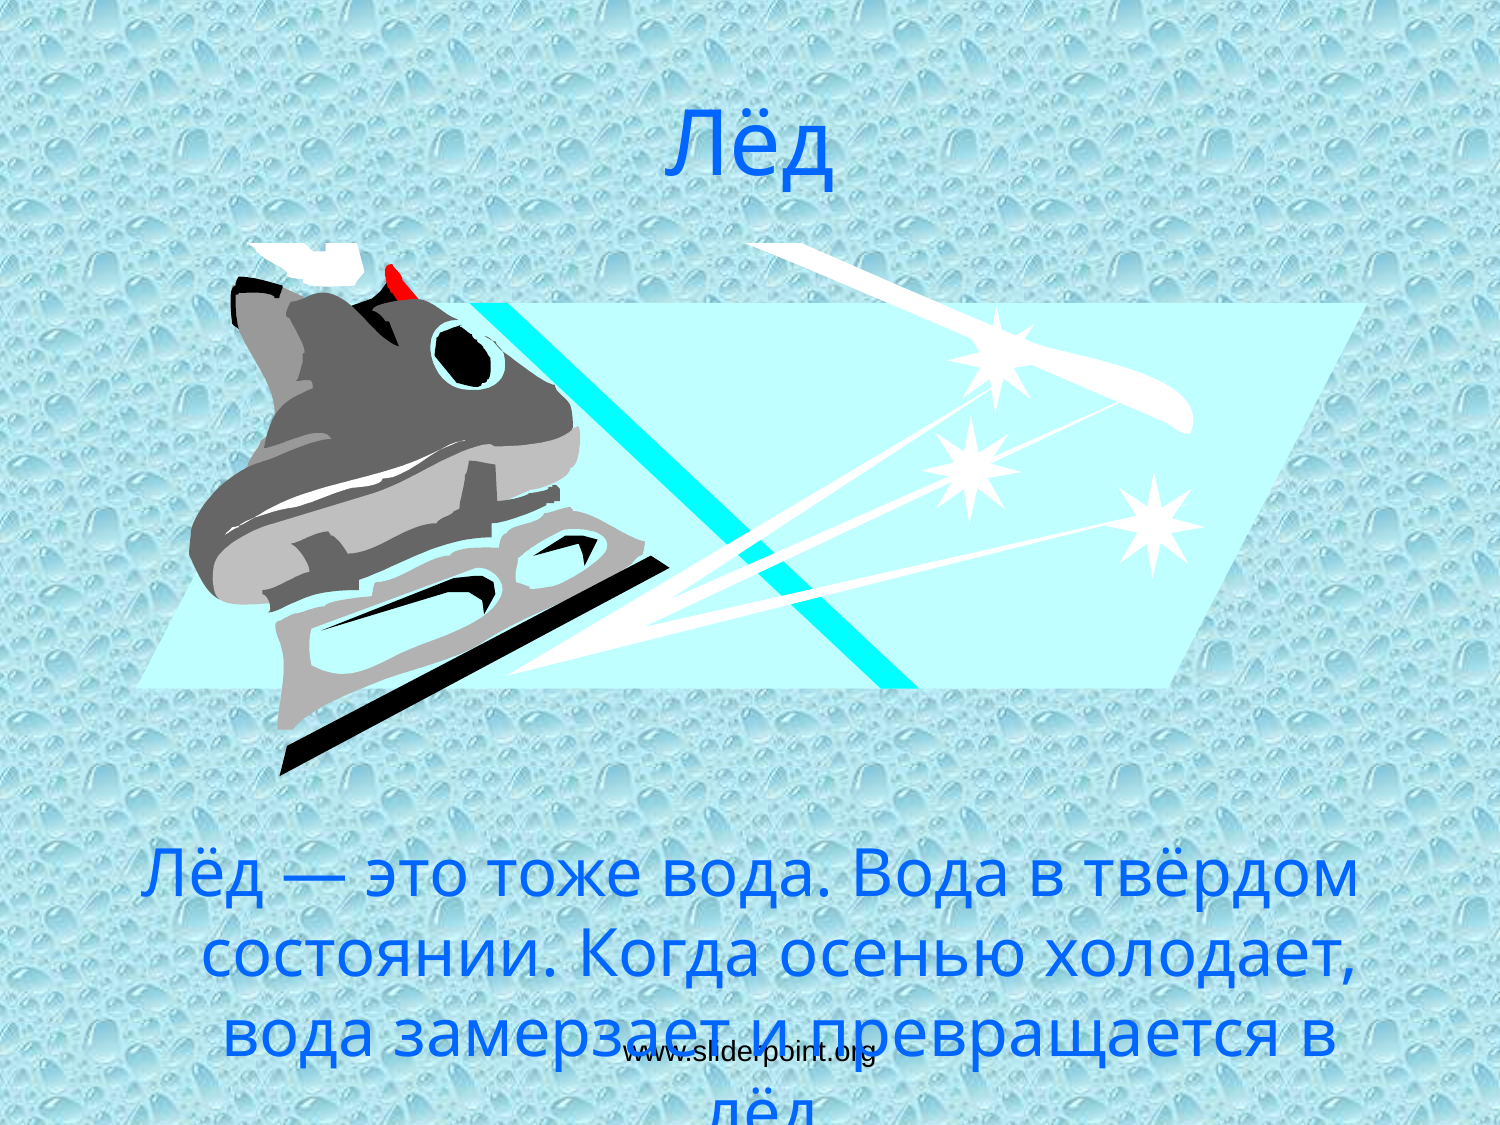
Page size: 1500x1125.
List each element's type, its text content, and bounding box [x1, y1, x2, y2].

list Лёд — это тоже вода. Вода в твёрдом состоянии. Когда осенью холодает, вода замерзает и превращается в лёд. [76, 822, 1428, 1088]
footer www.sliderpoint.org [512, 1024, 988, 1103]
title Лёд [74, 44, 1426, 233]
picture [0, 0, 1500, 1125]
